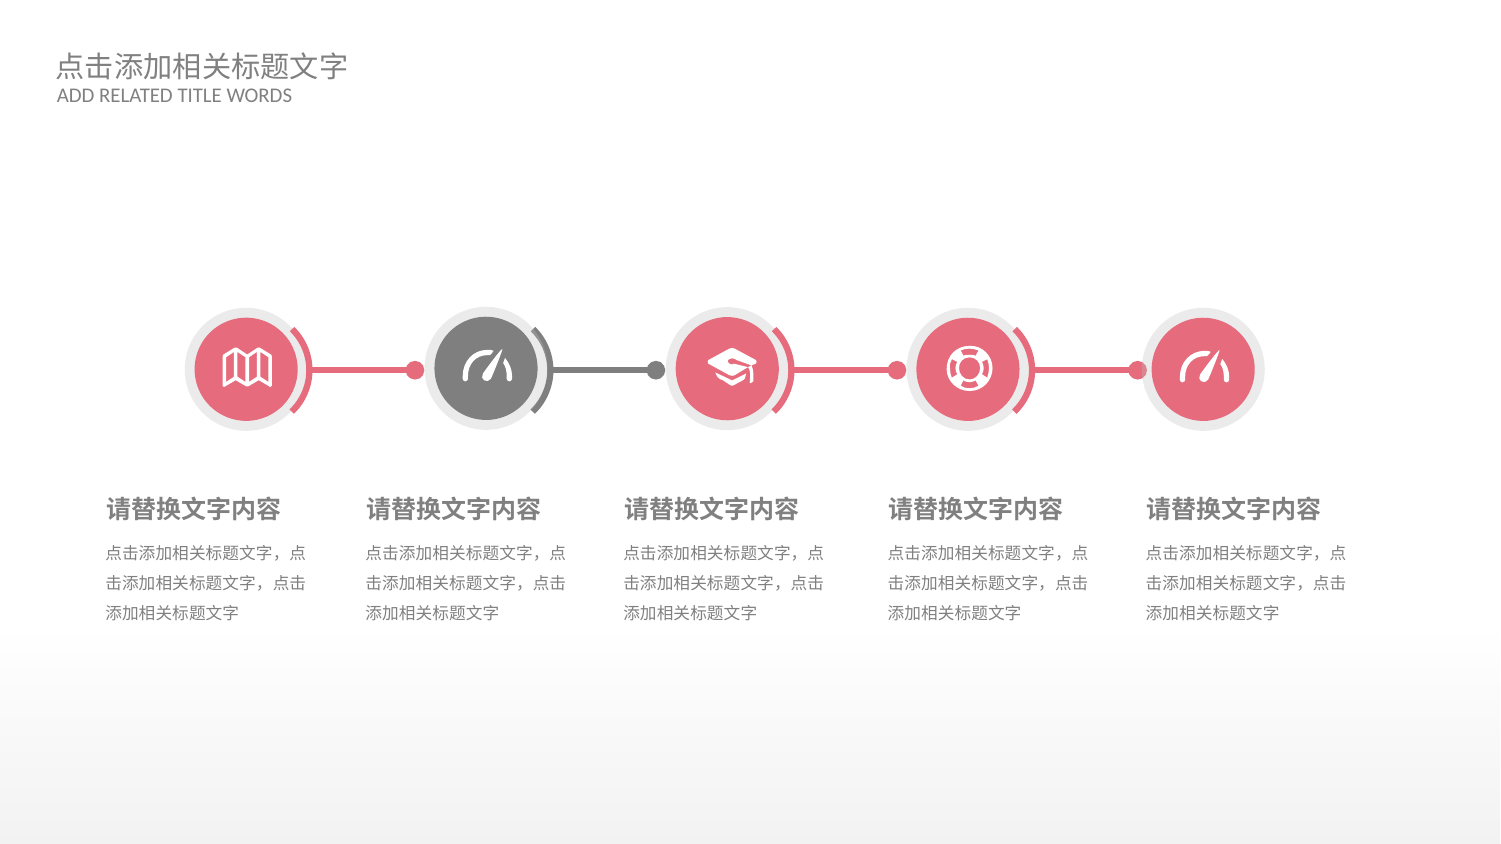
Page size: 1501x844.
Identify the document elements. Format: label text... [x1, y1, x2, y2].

text_box 点击添加相关标题文字，点击添加相关标题文字，点击添加相关标题文字 [94, 527, 330, 628]
text_box 点击添加相关标题文字，点击添加相关标题文字，点击添加相关标题文字 [877, 527, 1112, 628]
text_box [665, 307, 789, 431]
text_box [424, 306, 548, 430]
text_box 请替换文字内容 [1135, 487, 1333, 529]
text_box 点击添加相关标题文字，点击添加相关标题文字，点击添加相关标题文字 [354, 527, 590, 628]
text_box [1141, 307, 1265, 431]
text_box 请替换文字内容 [355, 487, 553, 529]
text_box 请替换文字内容 [95, 487, 293, 529]
text_box 点击添加相关标题文字，点击添加相关标题文字，点击添加相关标题文字 [612, 527, 848, 628]
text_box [548, 312, 656, 428]
text_box 请替换文字内容 [877, 487, 1075, 529]
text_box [194, 312, 415, 428]
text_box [906, 307, 1030, 431]
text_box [917, 312, 1138, 428]
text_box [676, 312, 897, 428]
text_box 请替换文字内容 [613, 487, 810, 529]
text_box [184, 307, 308, 431]
text_box 点击添加相关标题文字，点击添加相关标题文字，点击添加相关标题文字 [1134, 527, 1370, 628]
